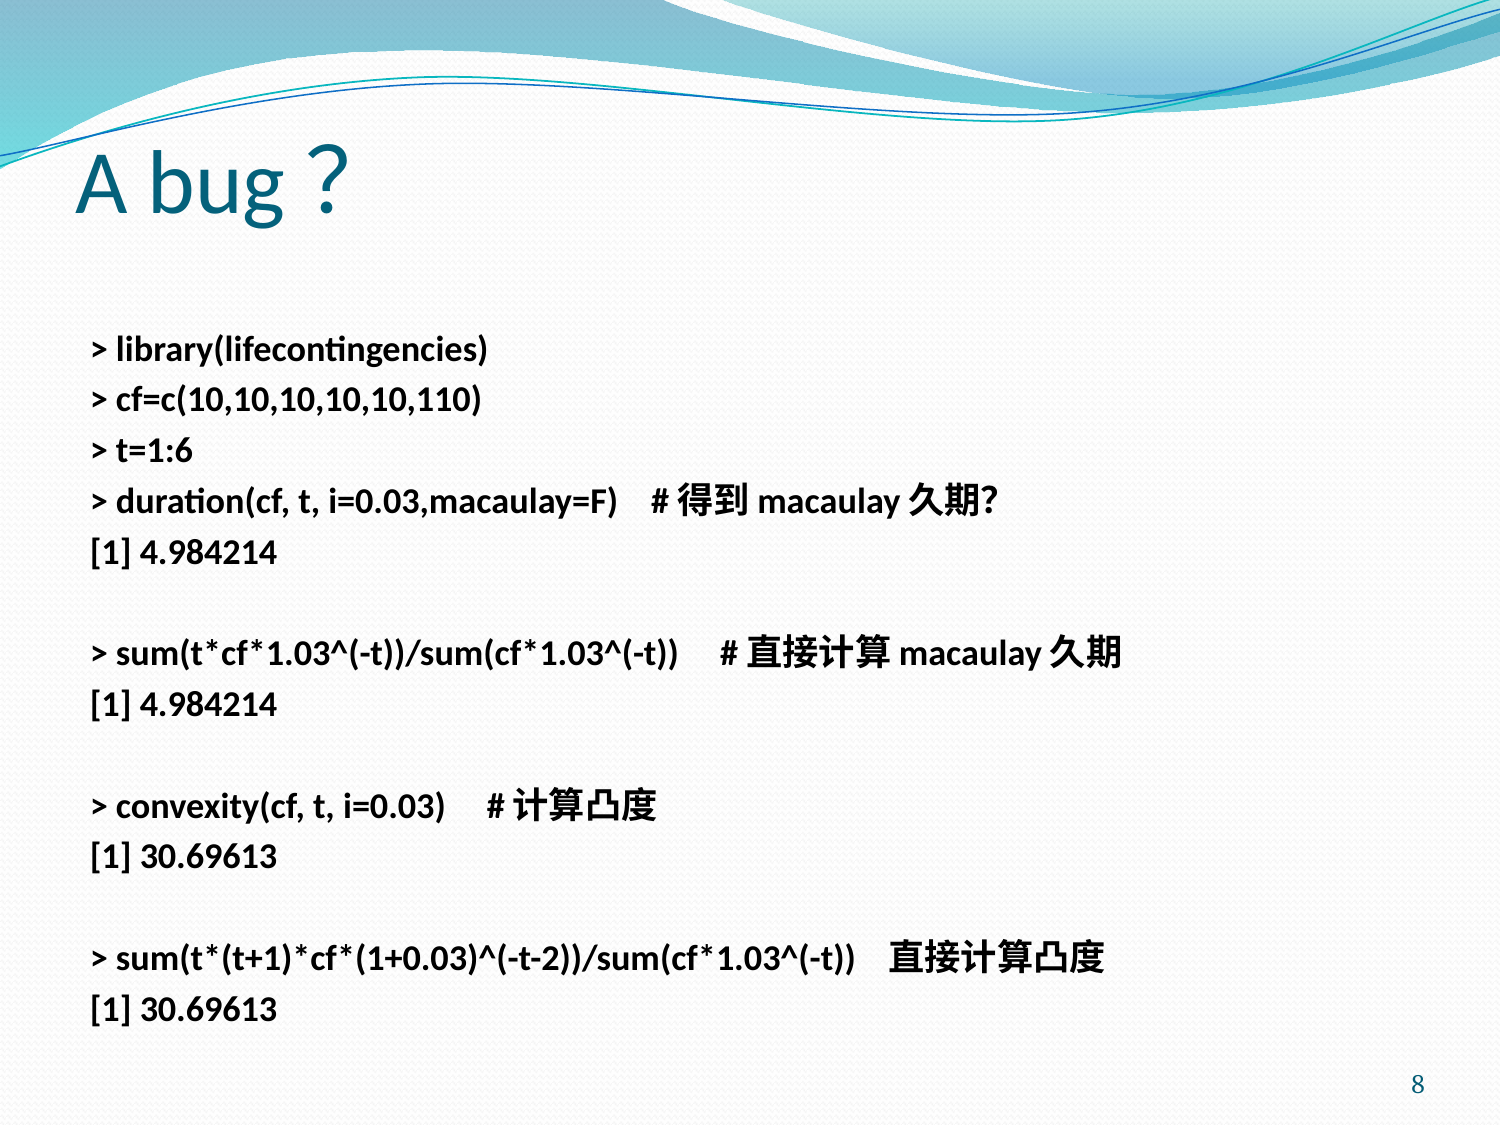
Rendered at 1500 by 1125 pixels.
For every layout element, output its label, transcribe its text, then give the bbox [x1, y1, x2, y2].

list > library(lifecontingencies) > cf=c(10,10,10,10,10,110) > t=1:6 > duration(cf, t, i=0.03,macaulay=F) #得到macaulay久期？ [1] 4.984214 > sum(t*cf*1.03^(-t))/sum(cf*1.03^(-t)) #直接计算macaulay久期 [1] 4.984214 > convexity(cf, t, i=0.03) #计算凸度 [1] 30.69613 > sum(t*(t+1)*cf*(1+0.03)^(-t-2))/sum(cf*1.03^(-t)) 直接计算凸度 [1] 30.69613 [75, 317, 1425, 1038]
title A bug？ [75, 115, 1425, 232]
slide_number 8 [1299, 1042, 1425, 1103]
